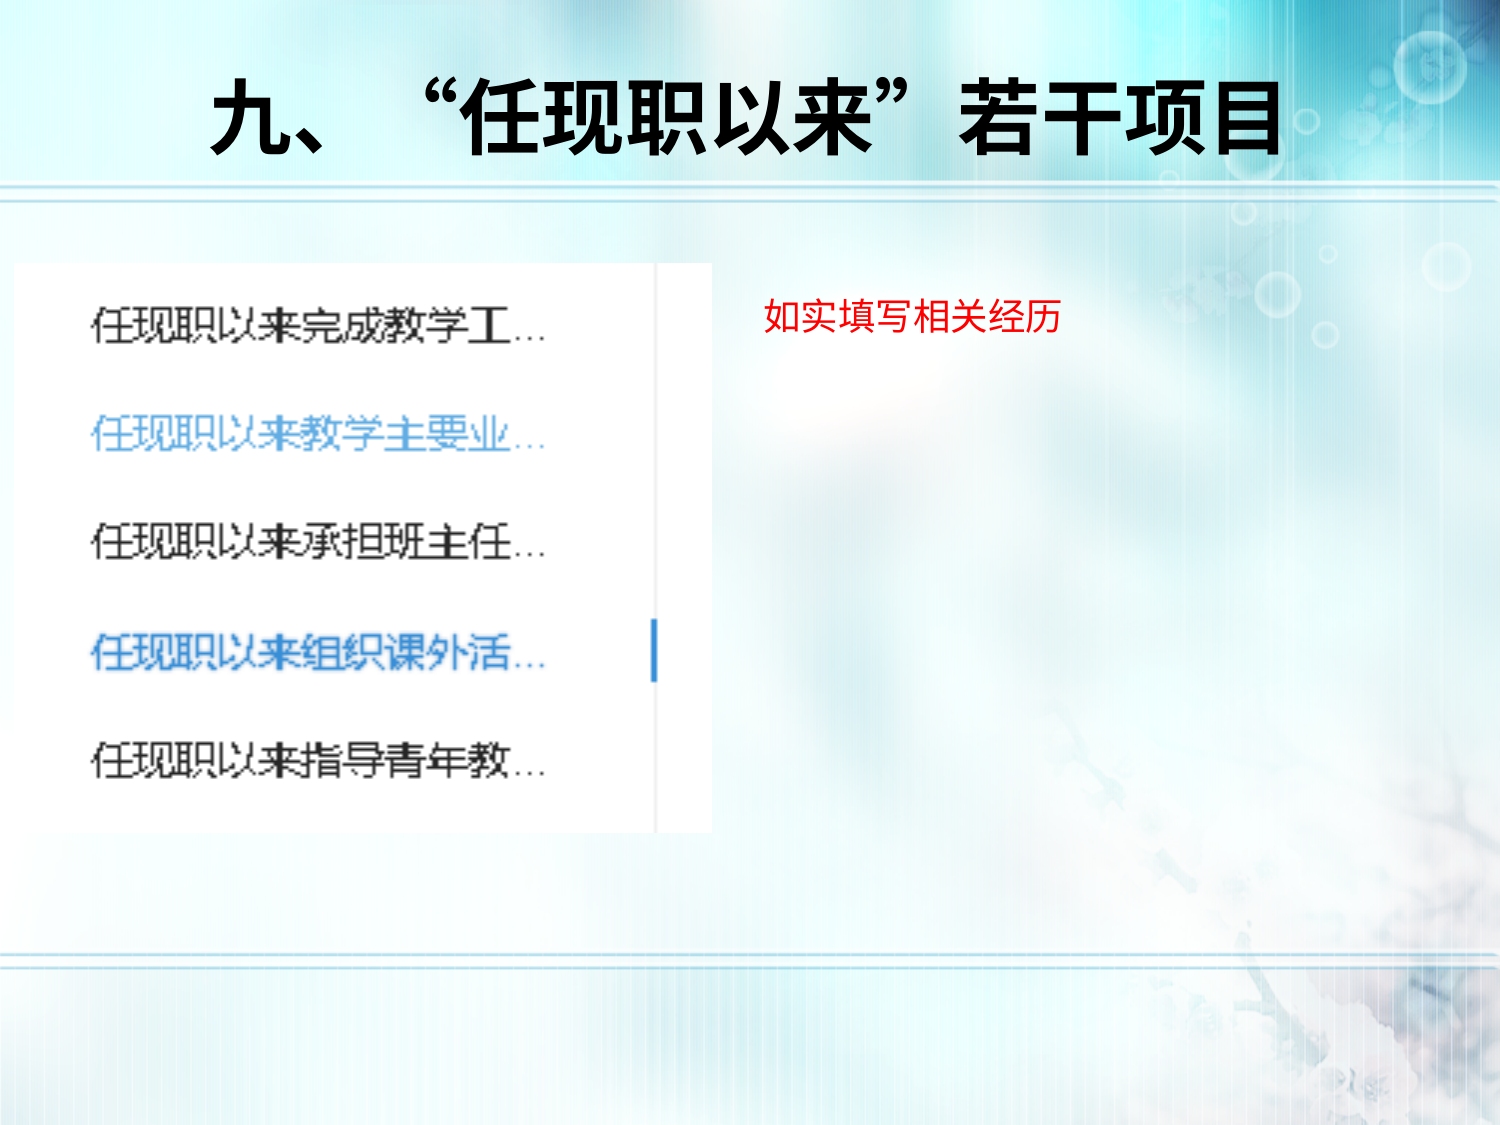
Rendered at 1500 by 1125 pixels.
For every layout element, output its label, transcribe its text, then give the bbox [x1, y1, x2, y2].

text_box 如实填写相关经历 [748, 285, 1420, 346]
title 九、“任现职以来”若干项目 [74, 45, 1426, 185]
picture [0, 0, 1500, 1125]
